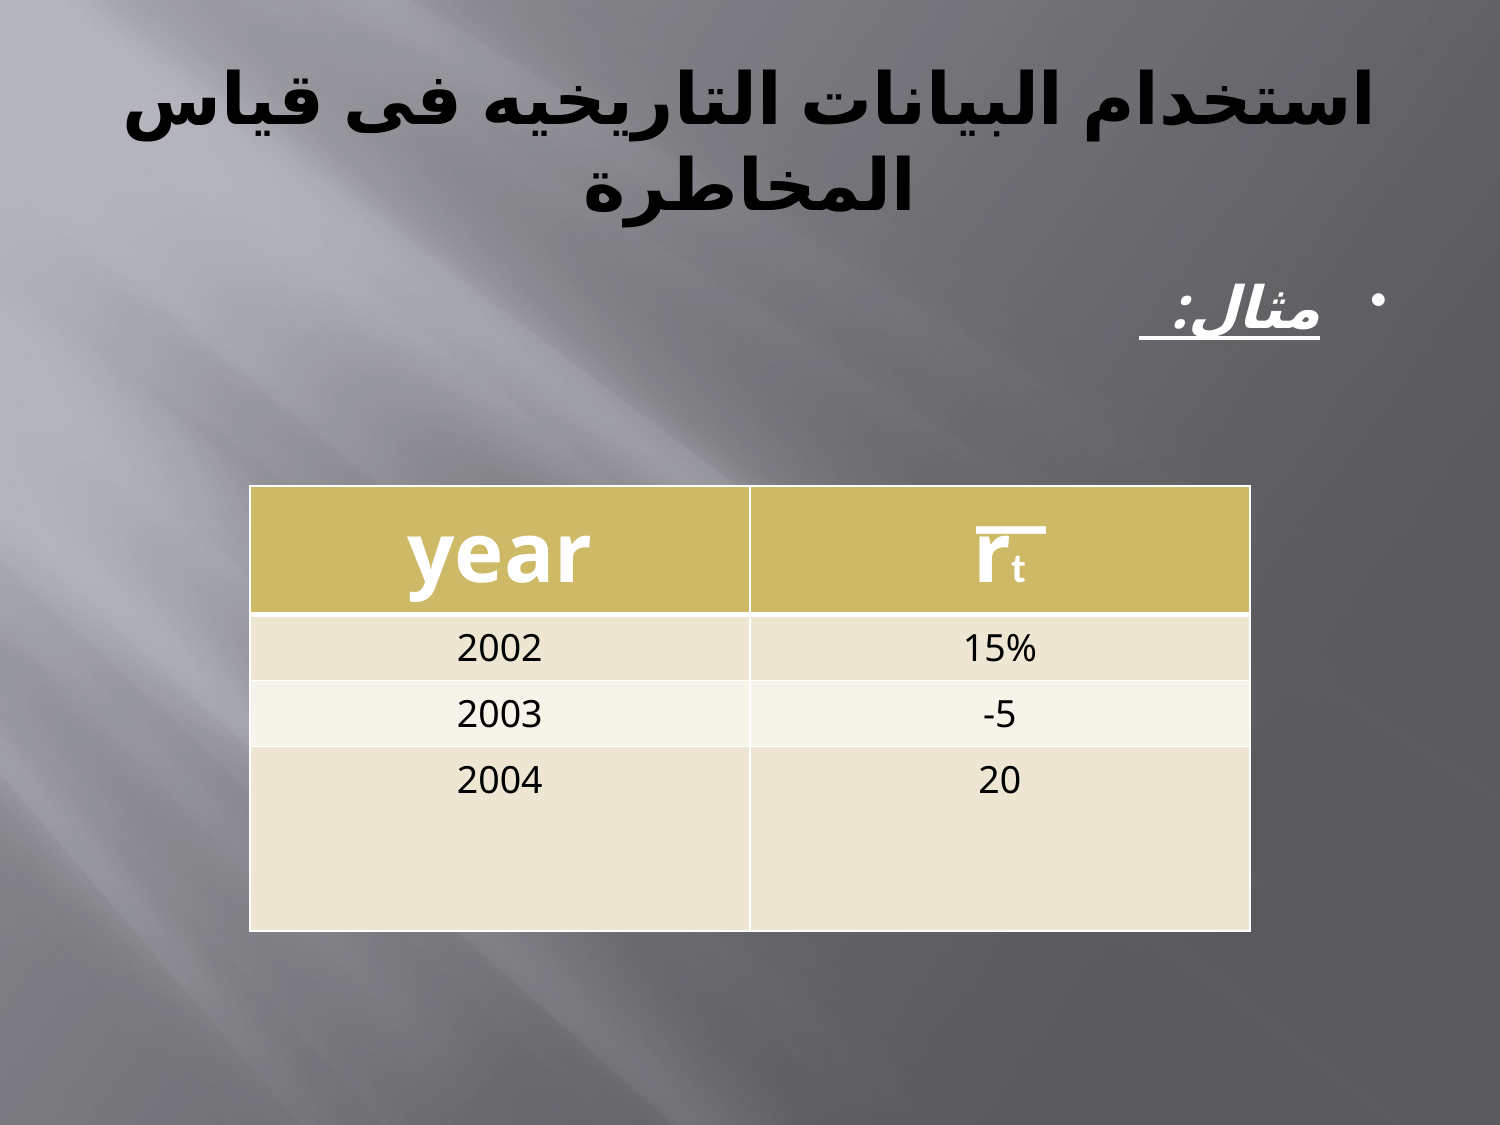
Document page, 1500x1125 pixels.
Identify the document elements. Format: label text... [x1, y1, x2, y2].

table_header r͞t [751, 487, 1249, 612]
table_cell -5 [751, 681, 1249, 746]
table_cell 2003 [251, 681, 749, 746]
table_cell 20 [751, 747, 1249, 930]
list مثال: [75, 262, 1425, 1035]
table_cell 2004 [251, 747, 749, 930]
title استخدام البيانات التاريخيه فى قياس المخاطرة [75, 45, 1425, 233]
table_header year [251, 487, 749, 612]
table_cell 15% [751, 617, 1249, 680]
table_cell 2002 [251, 617, 749, 680]
